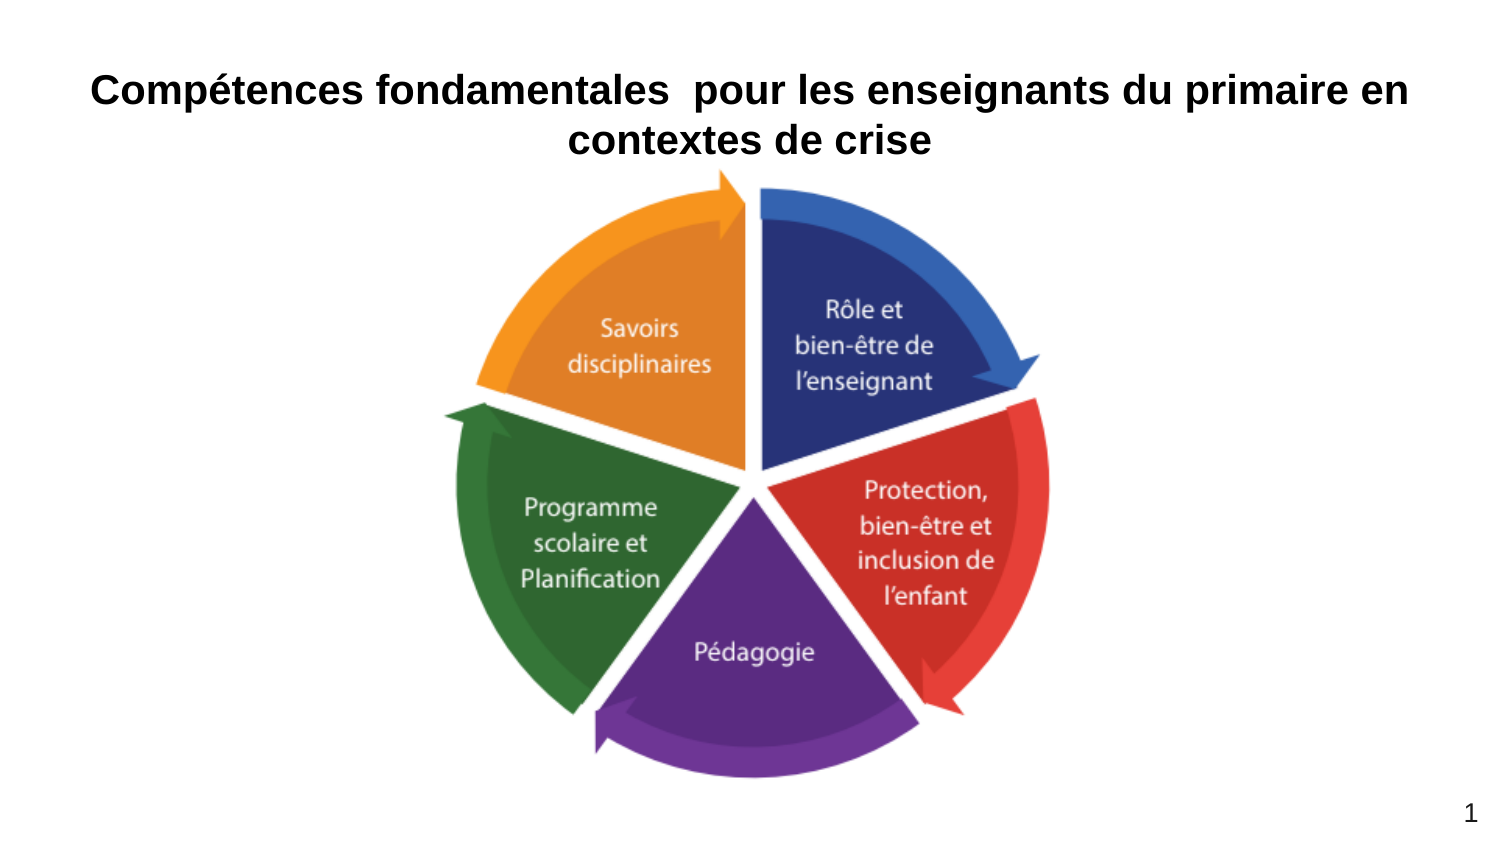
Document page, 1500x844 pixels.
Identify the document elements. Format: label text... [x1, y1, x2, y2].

picture [395, 154, 1107, 812]
slide_number 1 [1403, 779, 1494, 844]
text_box Compétences fondamentales pour les enseignants du primaire en contextes de crise [0, 55, 1500, 171]
